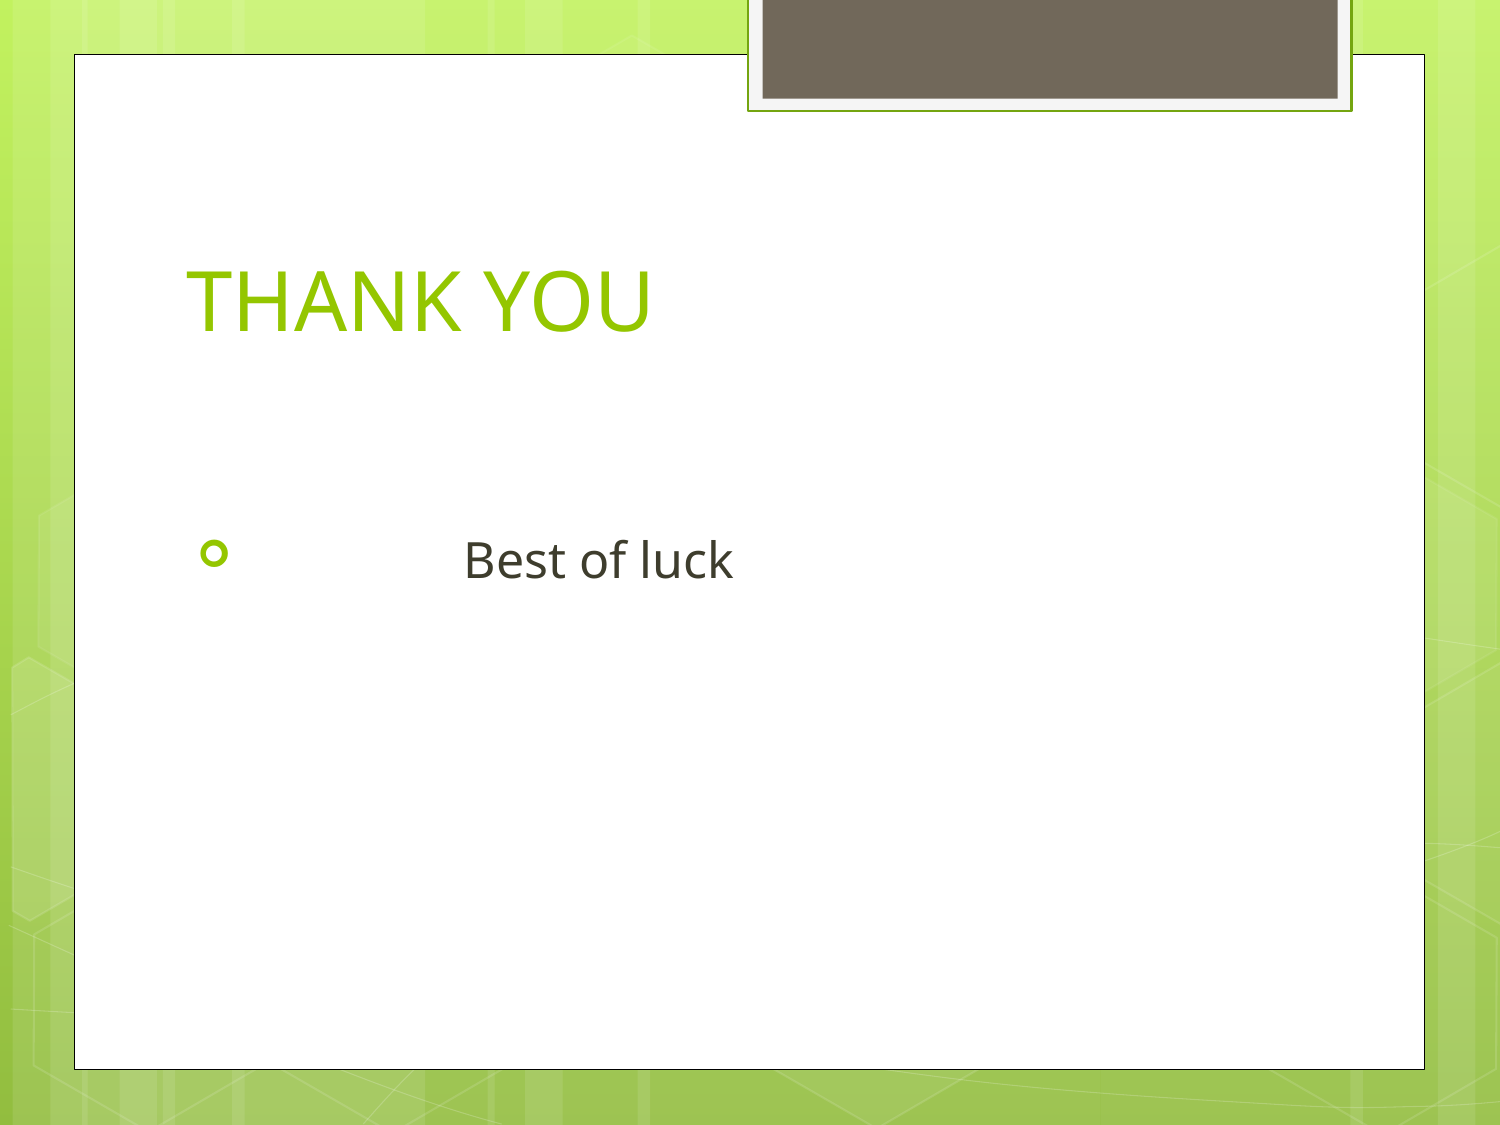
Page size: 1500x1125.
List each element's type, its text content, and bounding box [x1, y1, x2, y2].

title THANK YOU [171, 168, 1324, 357]
list Best of luck [171, 381, 1283, 957]
